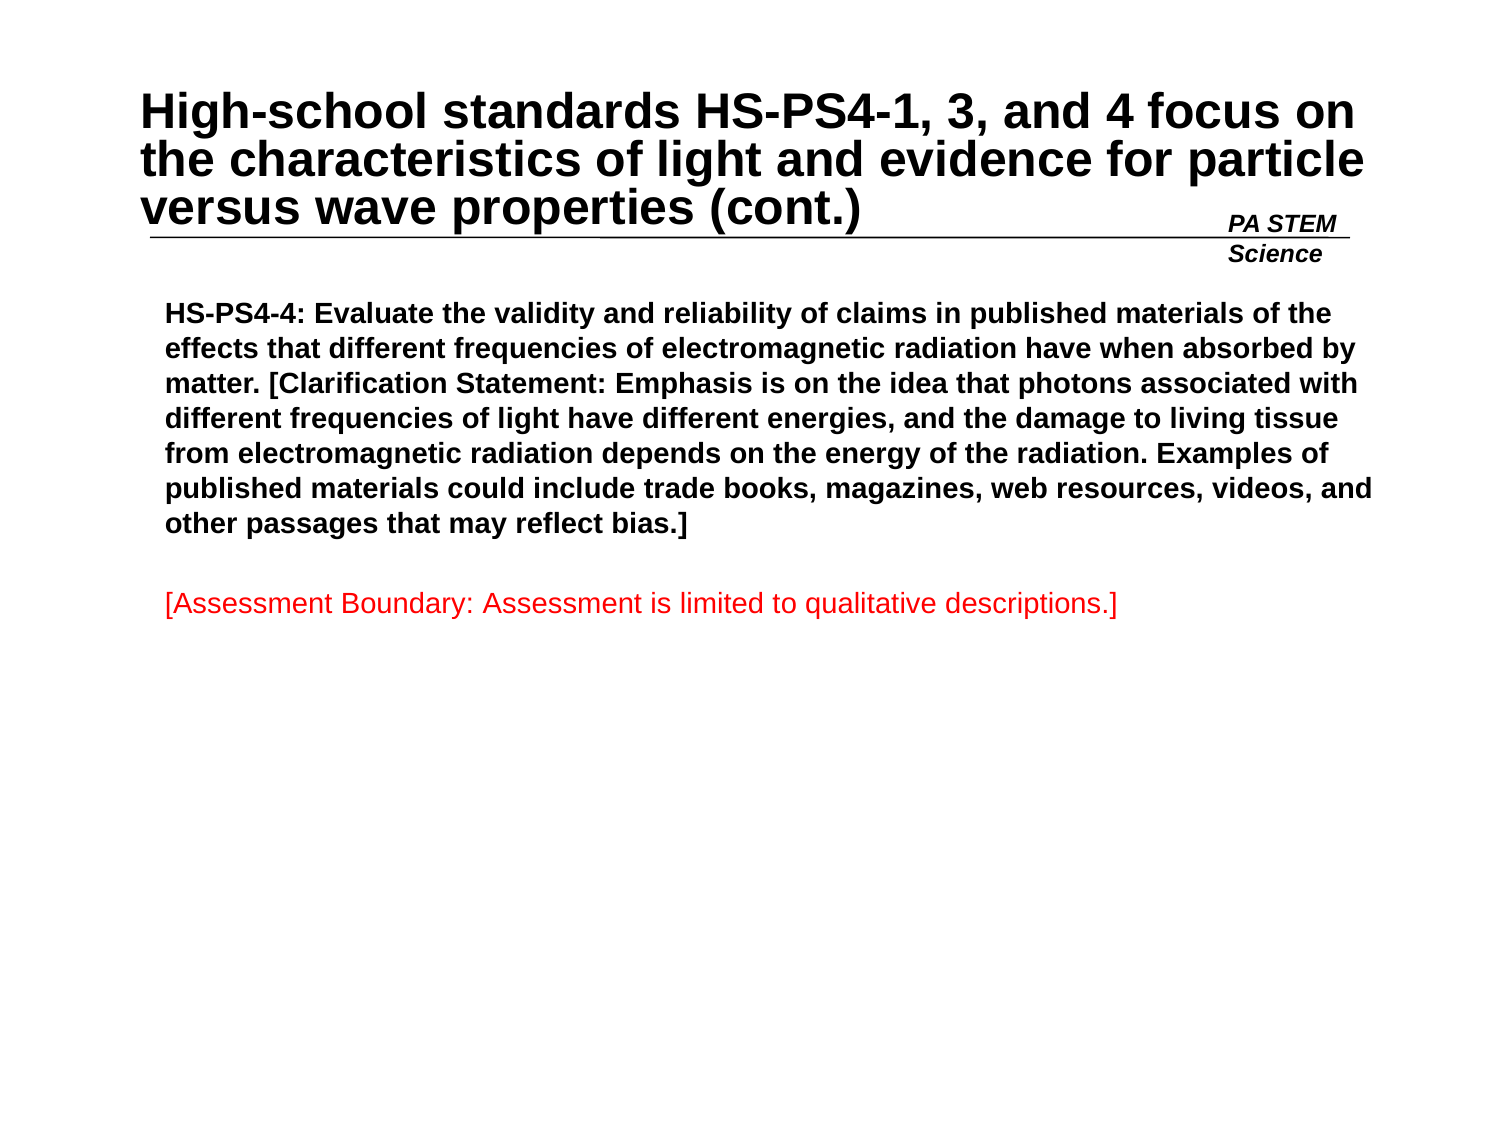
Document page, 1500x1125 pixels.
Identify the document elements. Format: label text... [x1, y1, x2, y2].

title High-school standards HS-PS4-1, 3, and 4 focus on the characteristics of light and evidence for particle versus wave properties (cont.) [124, 62, 1426, 263]
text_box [149, 199, 1353, 276]
text_box HS-PS4-4: Evaluate the validity and reliability of claims in published materials of the effects that different frequencies of electromagnetic radiation have when absorbed by matter. [Clarification Statement: Emphasis is on the idea that photons associated with different frequencies of light have different energies, and the damage to living tissue from electromagnetic radiation depends on the energy of the radiation. Examples of published materials could include trade books, magazines, web resources, videos, and other passages that may reflect bias.] [Assessment Boundary: Assessment is limited to qualitative descriptions.] [149, 287, 1411, 732]
